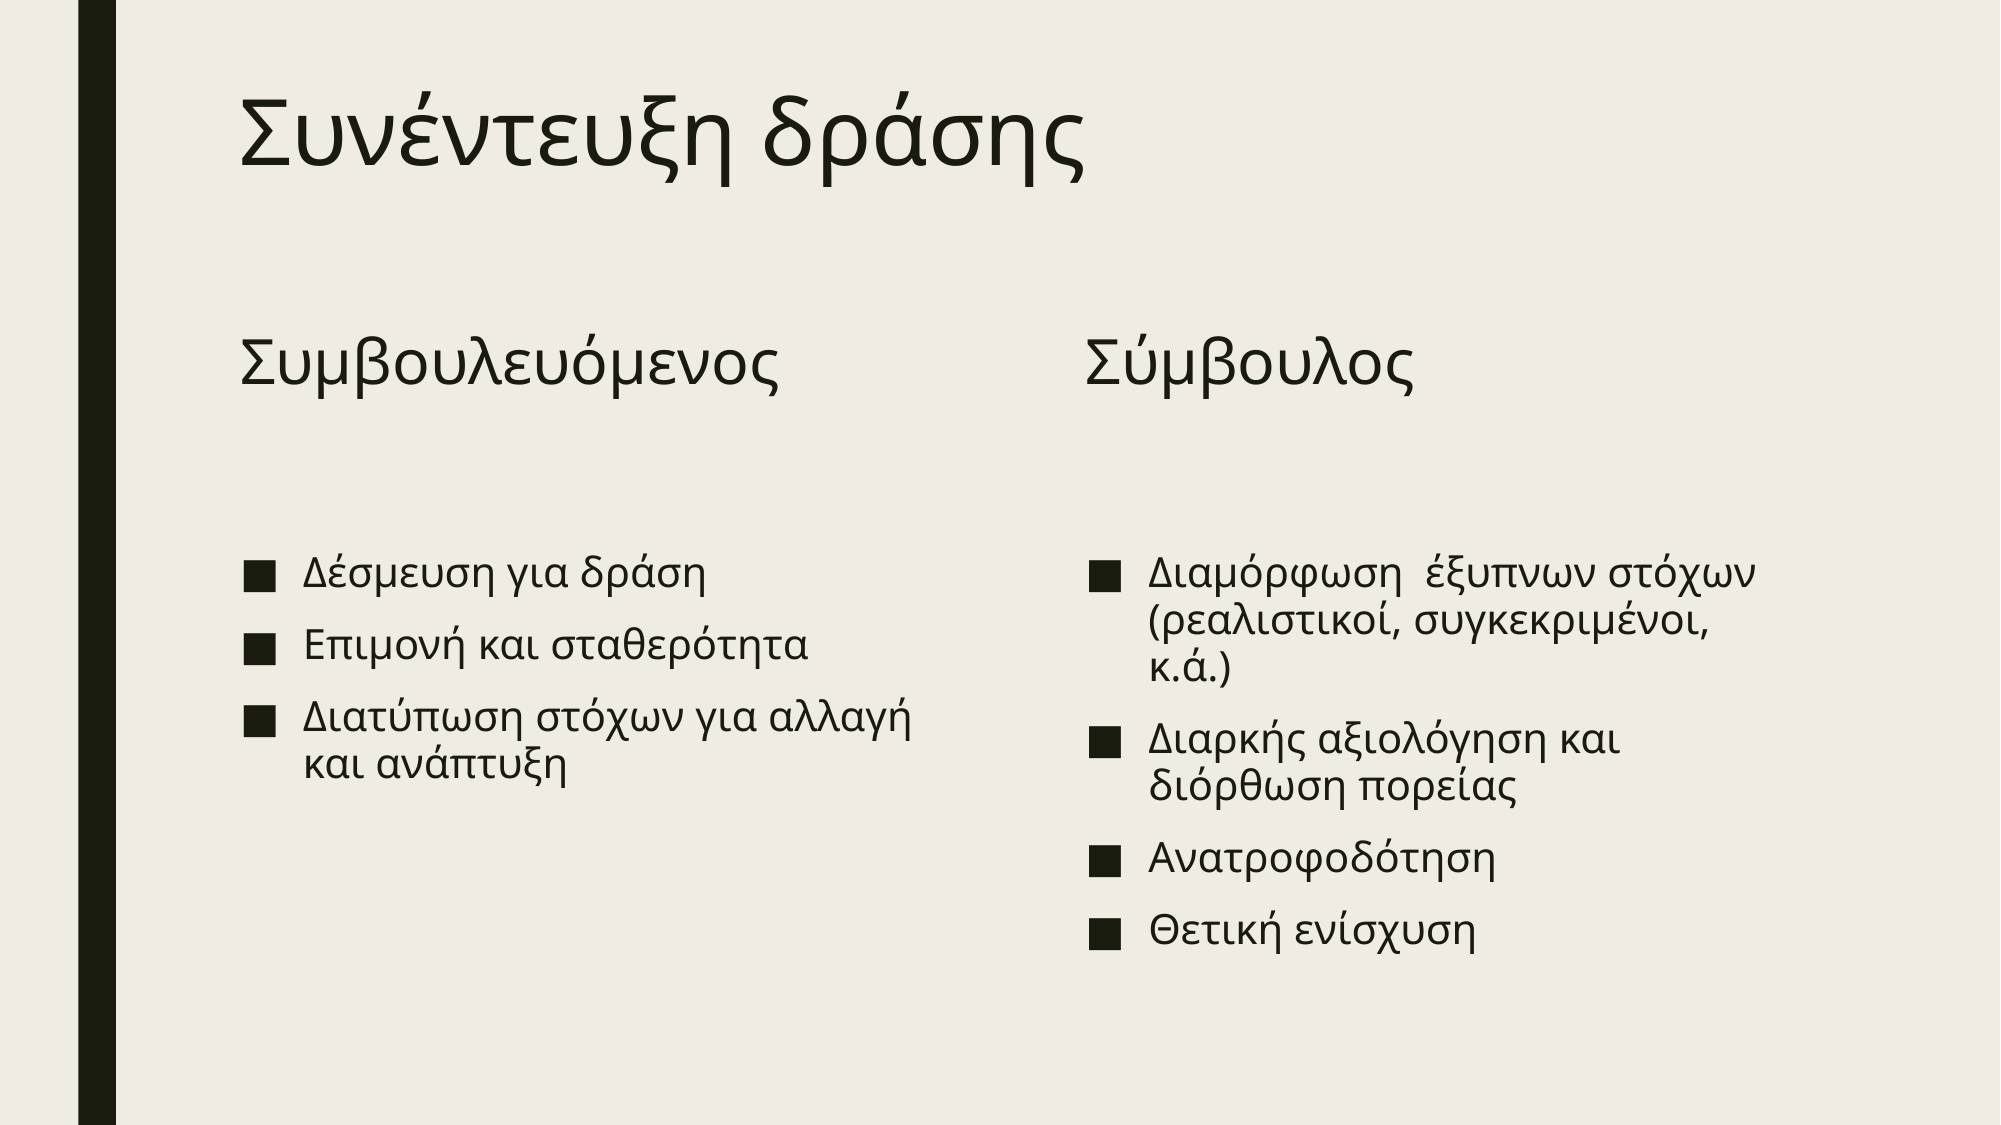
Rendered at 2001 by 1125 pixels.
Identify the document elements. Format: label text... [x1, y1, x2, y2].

list Δέσμευση για δράση Επιμονή και σταθερότητα Διατύπωση στόχων για αλλαγή και ανάπτυξη [225, 542, 954, 963]
list Συμβουλευόμενος [225, 269, 954, 406]
list Διαμόρφωση έξυπνων στόχων (ρεαλιστικοί, συγκεκριμένοι, κ.ά.) Διαρκής αξιολόγηση και διόρθωση πορείας Ανατροφοδότηση Θετική ενίσχυση [1070, 542, 1800, 963]
title Συνέντευξη δράσης [224, 79, 1800, 324]
list Σύμβουλος [1070, 269, 1800, 406]
